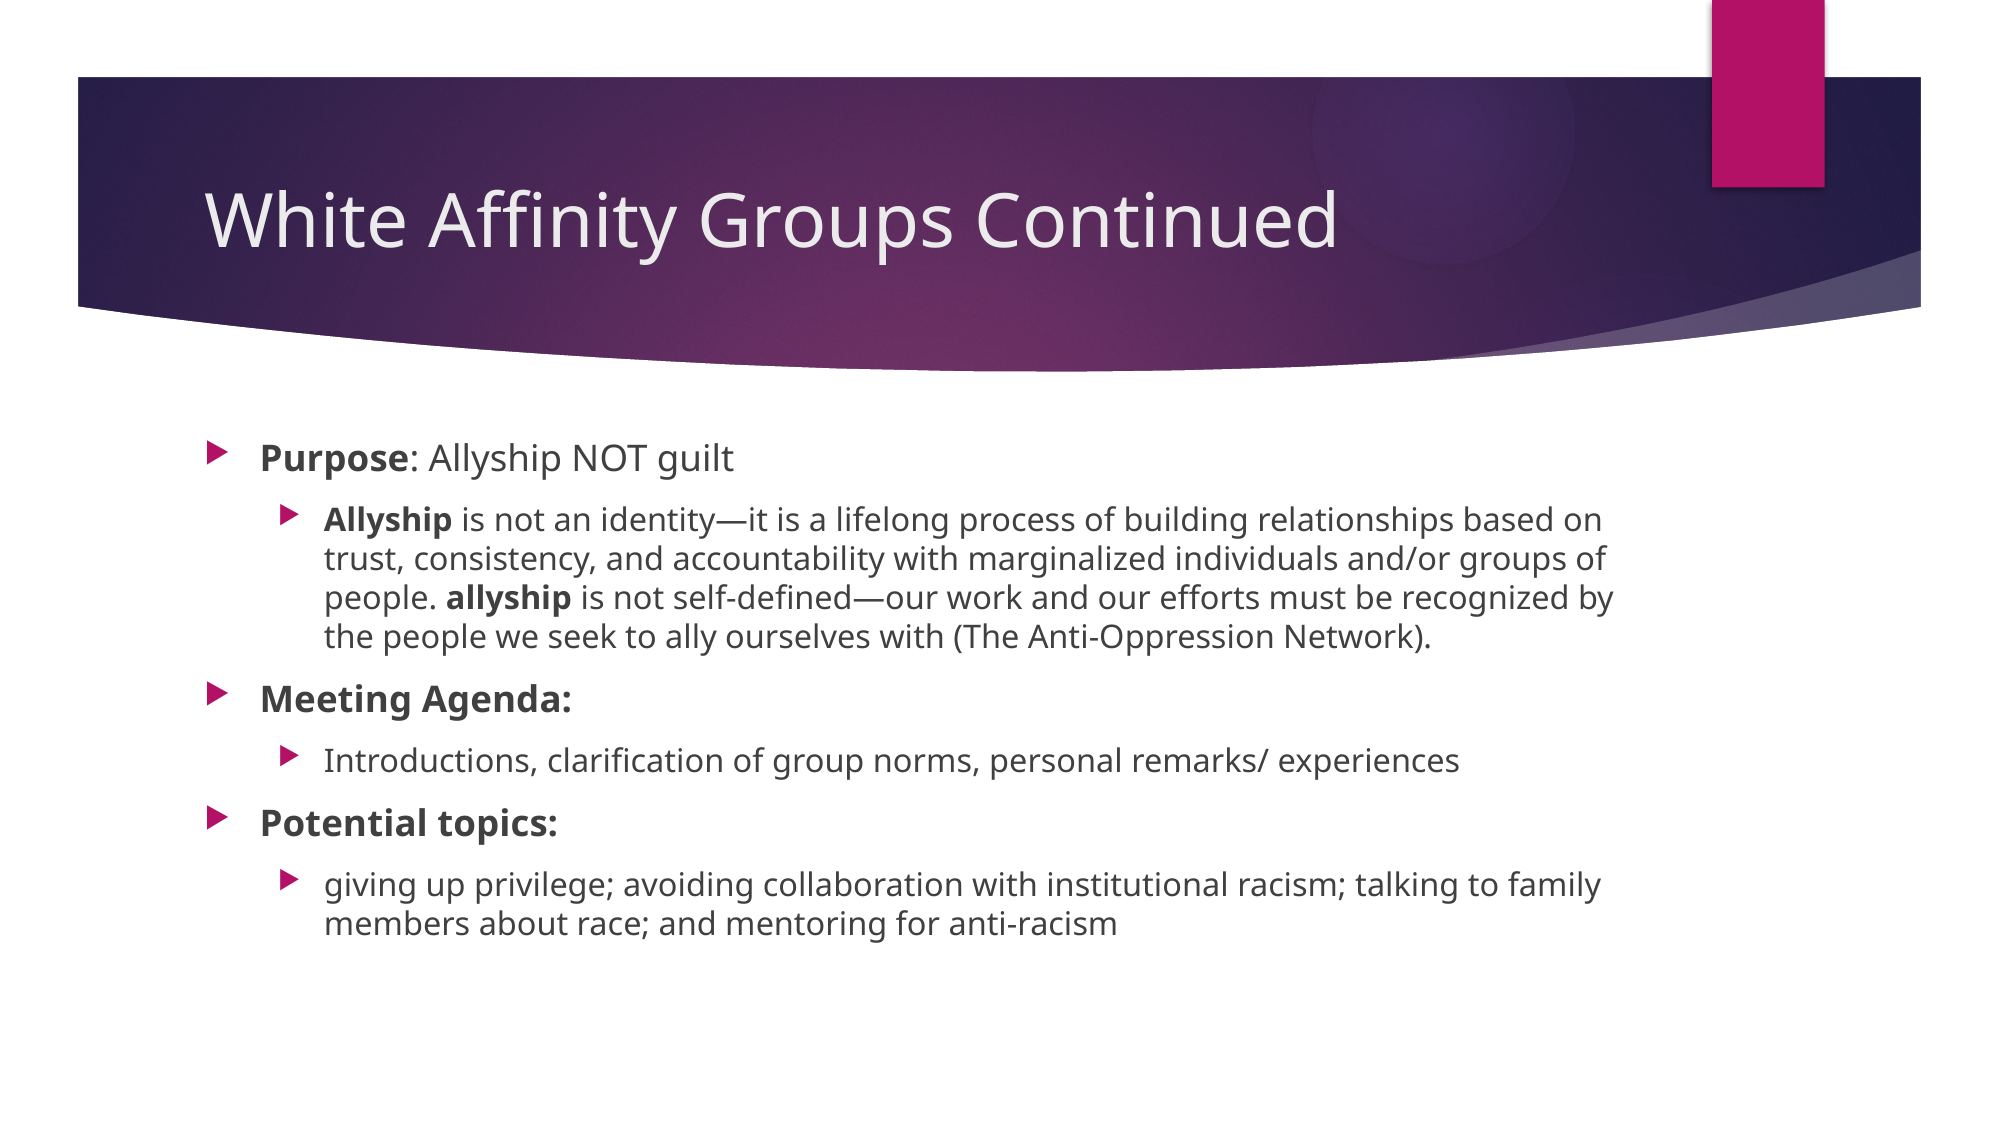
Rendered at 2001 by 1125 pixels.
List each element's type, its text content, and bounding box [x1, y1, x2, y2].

title White Affinity Groups Continued [189, 159, 1627, 276]
list Purpose: Allyship NOT guilt Allyship is not an identity—it is a lifelong process of building relationships based on trust, consistency, and accountability with marginalized individuals and/or groups of people. allyship is not self-defined—our work and our efforts must be recognized by the people we seek to ally ourselves with (The Anti-Oppression Network). Meeting Agenda: Introductions, clarification of group norms, personal remarks/ experiences Potential topics: giving up privilege; avoiding collaboration with institutional racism; talking to family members about race; and mentoring for anti-racism [189, 427, 1638, 988]
